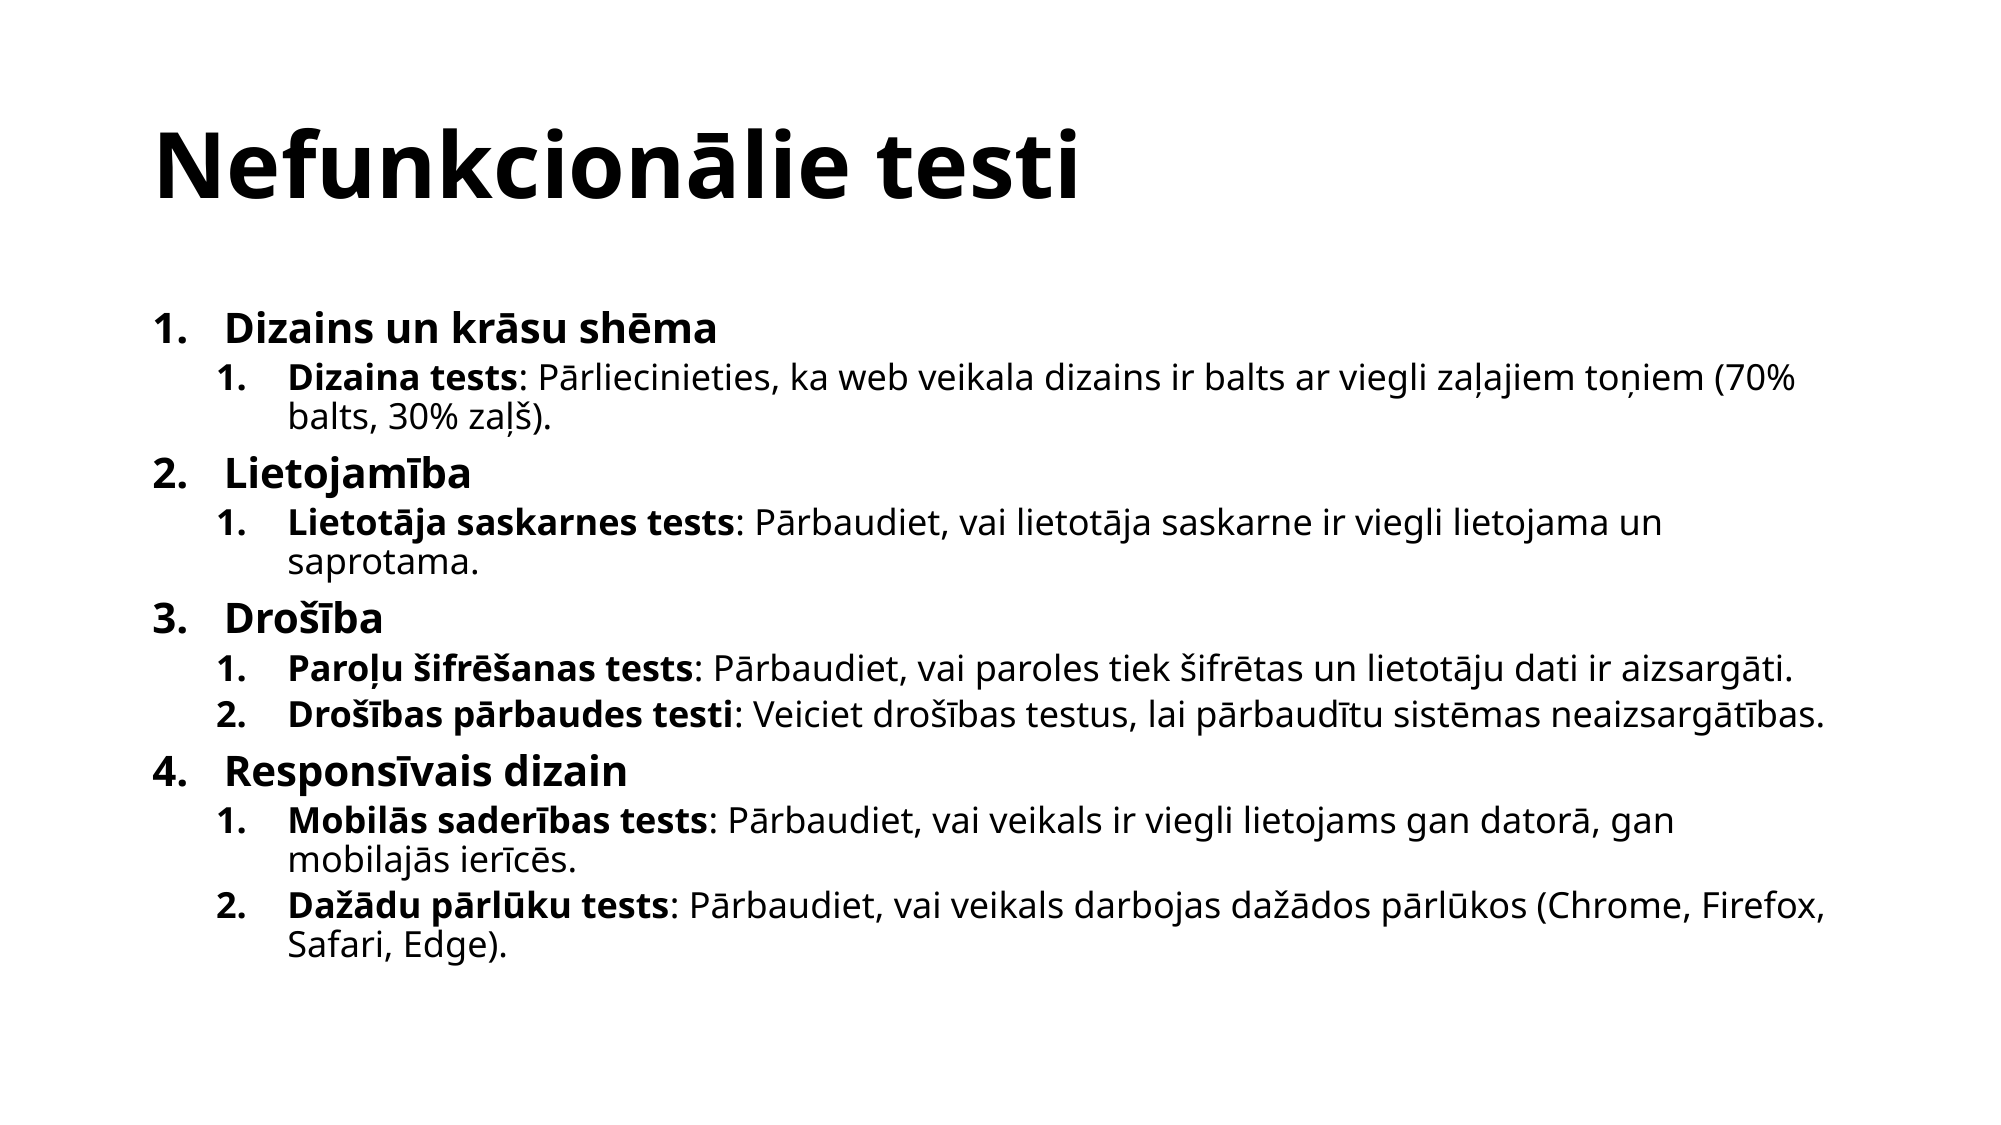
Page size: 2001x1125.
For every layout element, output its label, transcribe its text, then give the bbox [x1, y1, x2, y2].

list Dizains un krāsu shēma Dizaina tests: Pārliecinieties, ka web veikala dizains ir balts ar viegli zaļajiem toņiem (70% balts, 30% zaļš). Lietojamība Lietotāja saskarnes tests: Pārbaudiet, vai lietotāja saskarne ir viegli lietojama un saprotama. Drošība Paroļu šifrēšanas tests: Pārbaudiet, vai paroles tiek šifrētas un lietotāju dati ir aizsargāti. Drošības pārbaudes testi: Veiciet drošības testus, lai pārbaudītu sistēmas neaizsargātības. Responsīvais dizain Mobilās saderības tests: Pārbaudiet, vai veikals ir viegli lietojams gan datorā, gan mobilajās ierīcēs. Dažādu pārlūku tests: Pārbaudiet, vai veikals darbojas dažādos pārlūkos (Chrome, Firefox, Safari, Edge). [137, 299, 1863, 1014]
title Nefunkcionālie testi [137, 59, 1863, 278]
